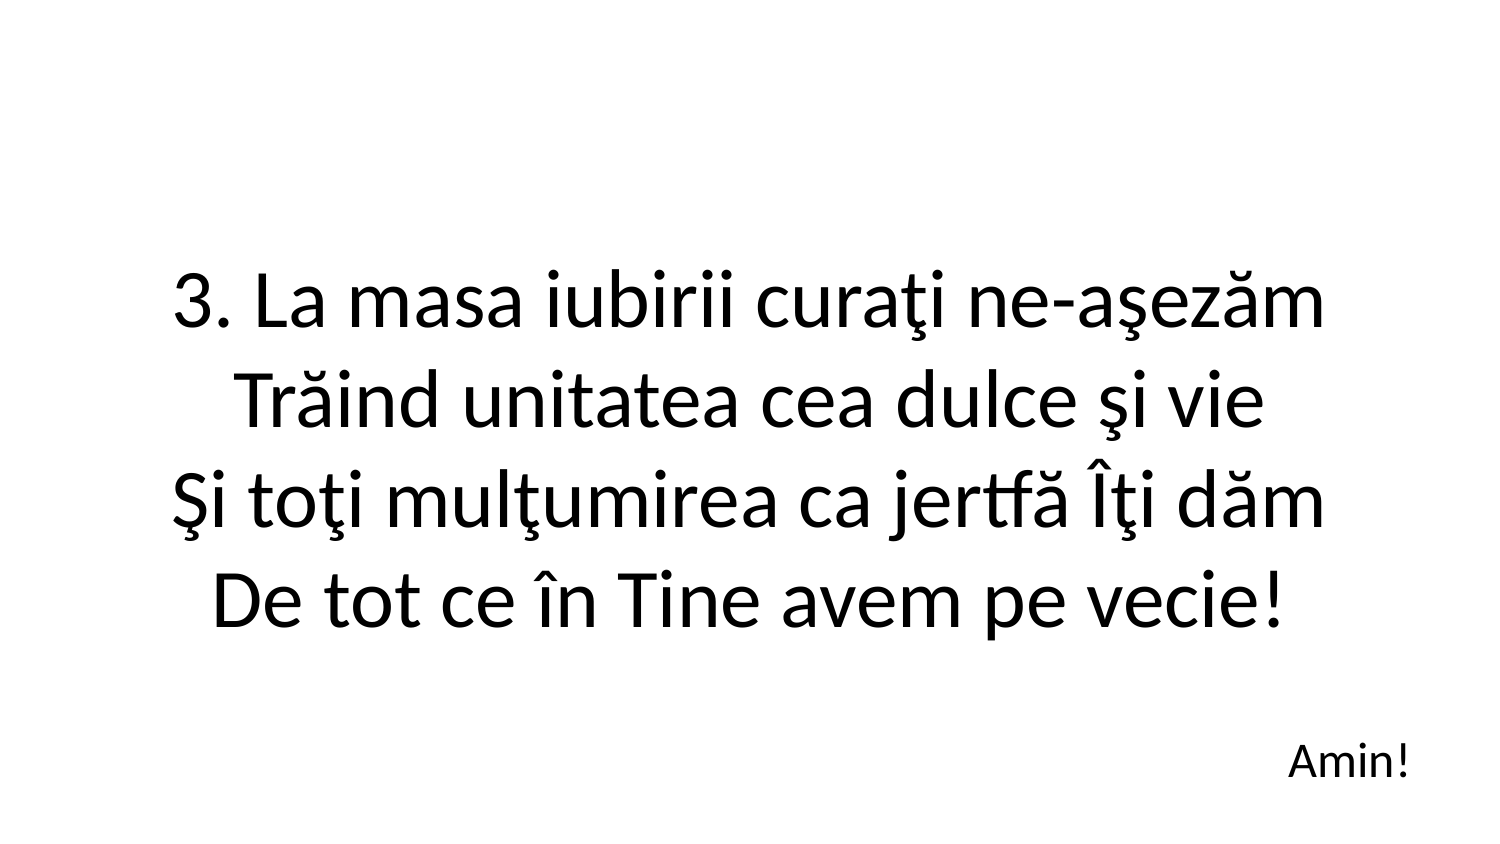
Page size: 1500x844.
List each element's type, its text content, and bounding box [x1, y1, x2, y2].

text_box Amin! [1273, 674, 1427, 795]
text_box 3. La masa iubirii curaţi ne-aşezăm Trăind unitatea cea dulce şi vie Şi toţi mulţumirea ca jertfă Îţi dăm De tot ce în Tine avem pe vecie! [156, 192, 1344, 652]
